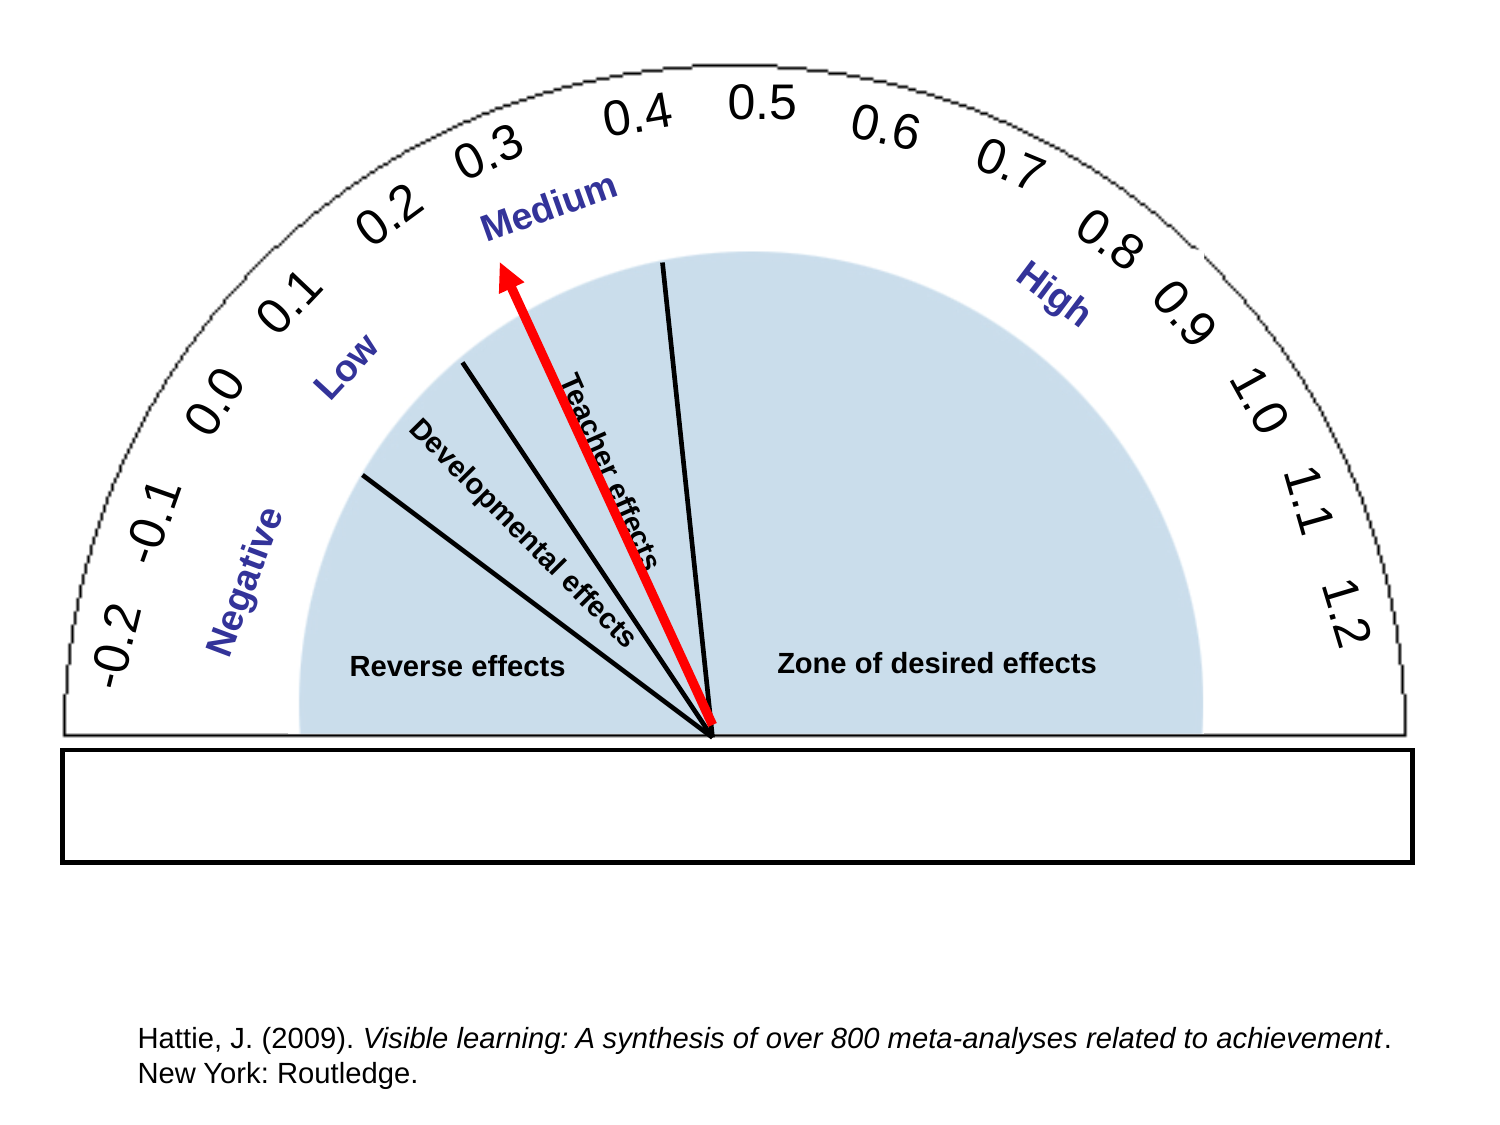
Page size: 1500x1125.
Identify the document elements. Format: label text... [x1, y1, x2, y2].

text_box [62, 760, 498, 863]
picture [0, 33, 1451, 951]
text_box [992, 760, 1413, 863]
text_box Hattie, J. (2009). Visible learning: A synthesis of over 800 meta-analyses related to achievement. New York: Routledge. [123, 1012, 1416, 1098]
